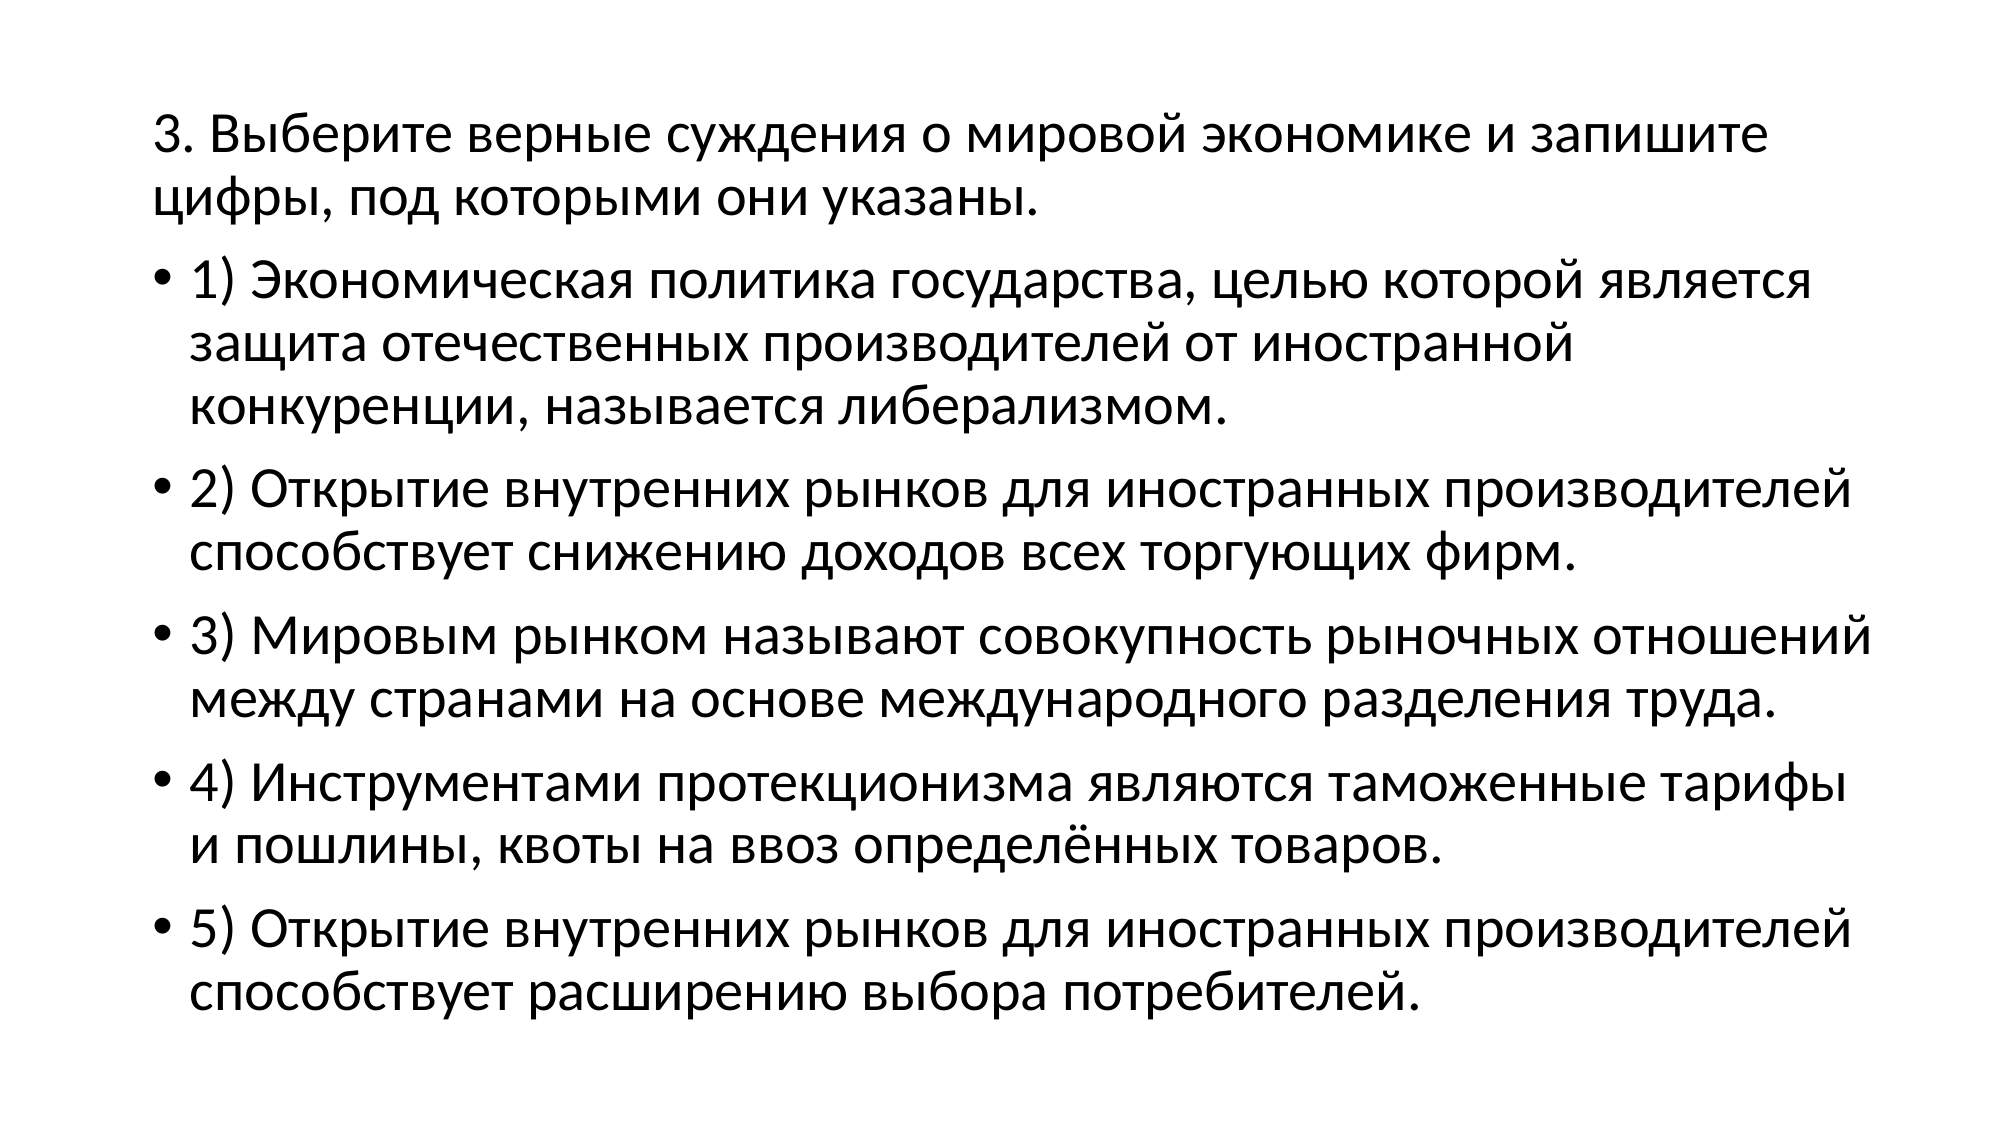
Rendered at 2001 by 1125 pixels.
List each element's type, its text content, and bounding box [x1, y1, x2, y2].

list 3. Выберите верные суждения о мировой экономике и запишите цифры, под которыми они указаны. 1) Экономическая политика государства, целью которой является защита отечественных производителей от иностранной конкуренции, называется либерализмом. 2) Открытие внутренних рынков для иностранных производителей способствует снижению доходов всех торгующих фирм. 3) Мировым рынком называют совокупность рыночных отношений между странами на основе международного разделения труда. 4) Инструментами протекционизма являются таможенные тарифы и пошлины, квоты на ввоз определённых товаров. 5) Открытие внутренних рынков для иностранных производителей способствует расширению выбора потребителей. [137, 94, 1900, 1125]
